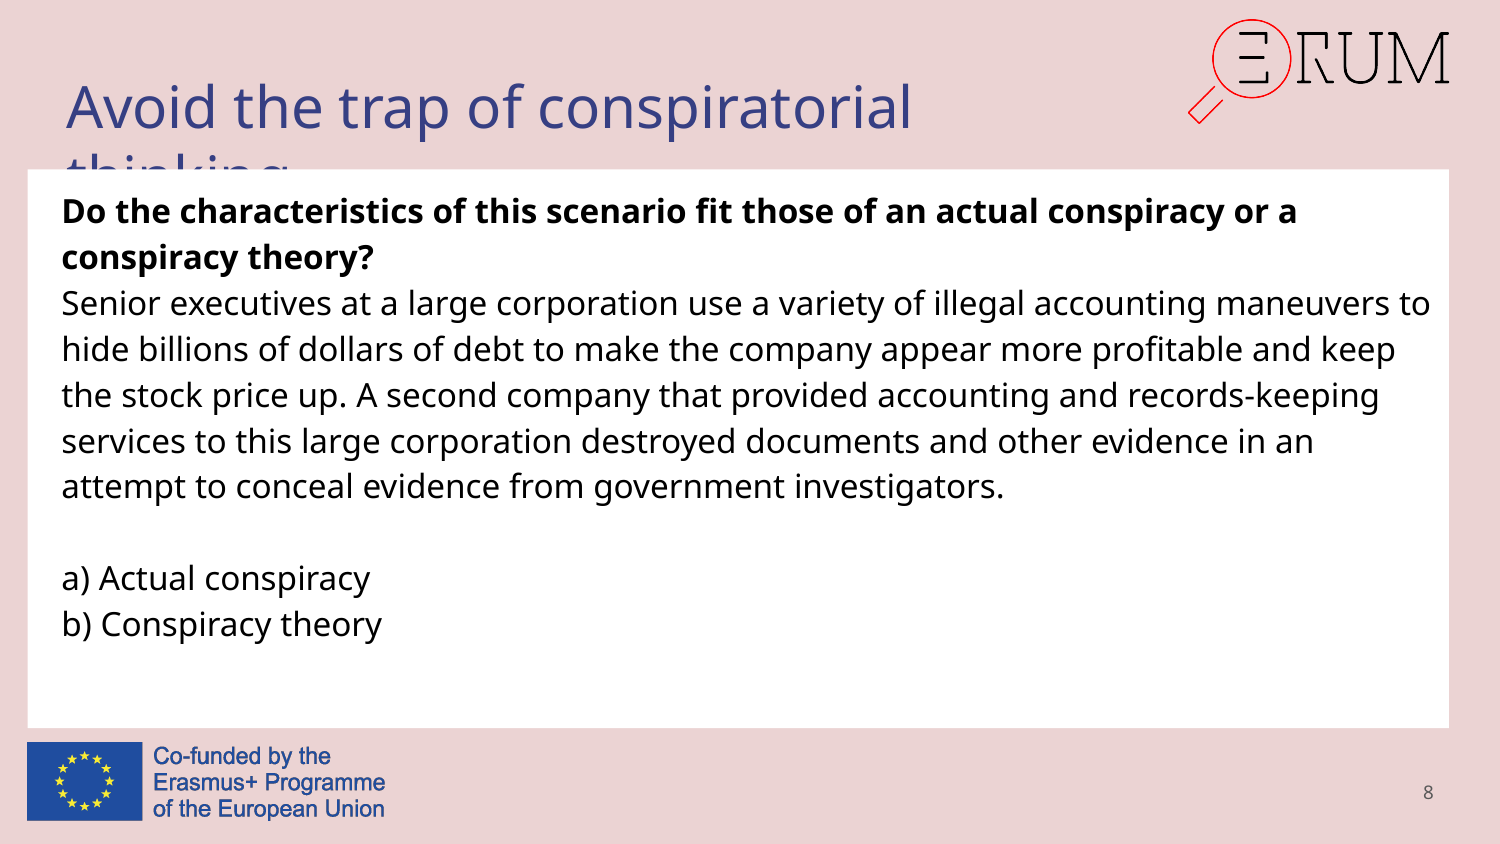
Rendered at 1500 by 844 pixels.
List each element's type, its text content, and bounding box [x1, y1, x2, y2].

slide_number 8 [1358, 761, 1449, 826]
picture [27, 742, 385, 821]
title Avoid the trap of conspiratorial thinking [51, 55, 1168, 150]
picture [1136, 0, 1500, 137]
list Do the characteristics of this scenario fit those of an actual conspiracy or a conspiracy theory? Senior executives at a large corporation use a variety of illegal accounting maneuvers to hide billions of dollars of debt to make the company appear more profitable and keep the stock price up. A second company that provided accounting and records-keeping services to this large corporation destroyed documents and other evidence in an attempt to conceal evidence from government investigators. a) Actual conspiracy b) Conspiracy theory [27, 169, 1449, 729]
